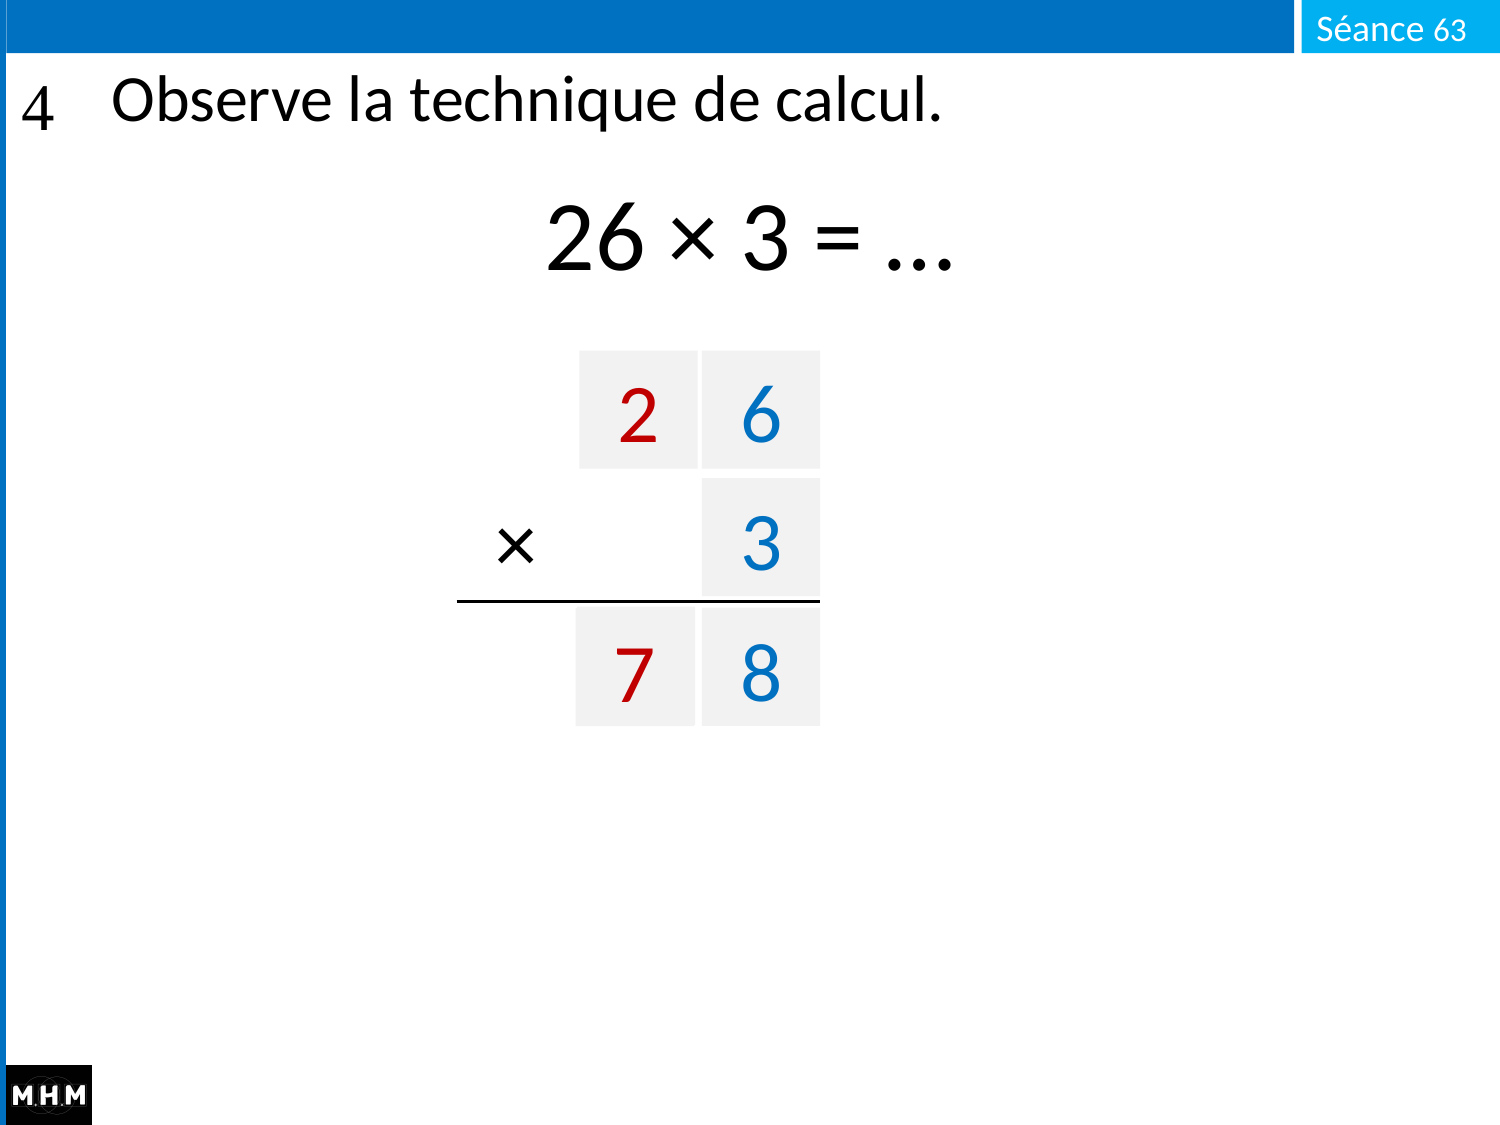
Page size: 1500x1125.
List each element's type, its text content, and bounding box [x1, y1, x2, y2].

text_box 2 [578, 350, 699, 470]
text_box 6 [701, 350, 821, 470]
text_box 7 [575, 607, 695, 727]
text_box 3 [701, 477, 821, 597]
picture [6, 1065, 92, 1125]
text_box 26 × 3 = … [15, 163, 1485, 298]
text_box × [456, 476, 576, 600]
text_box 8 [701, 607, 821, 727]
title Observe la technique de calcul. [96, 57, 1391, 144]
